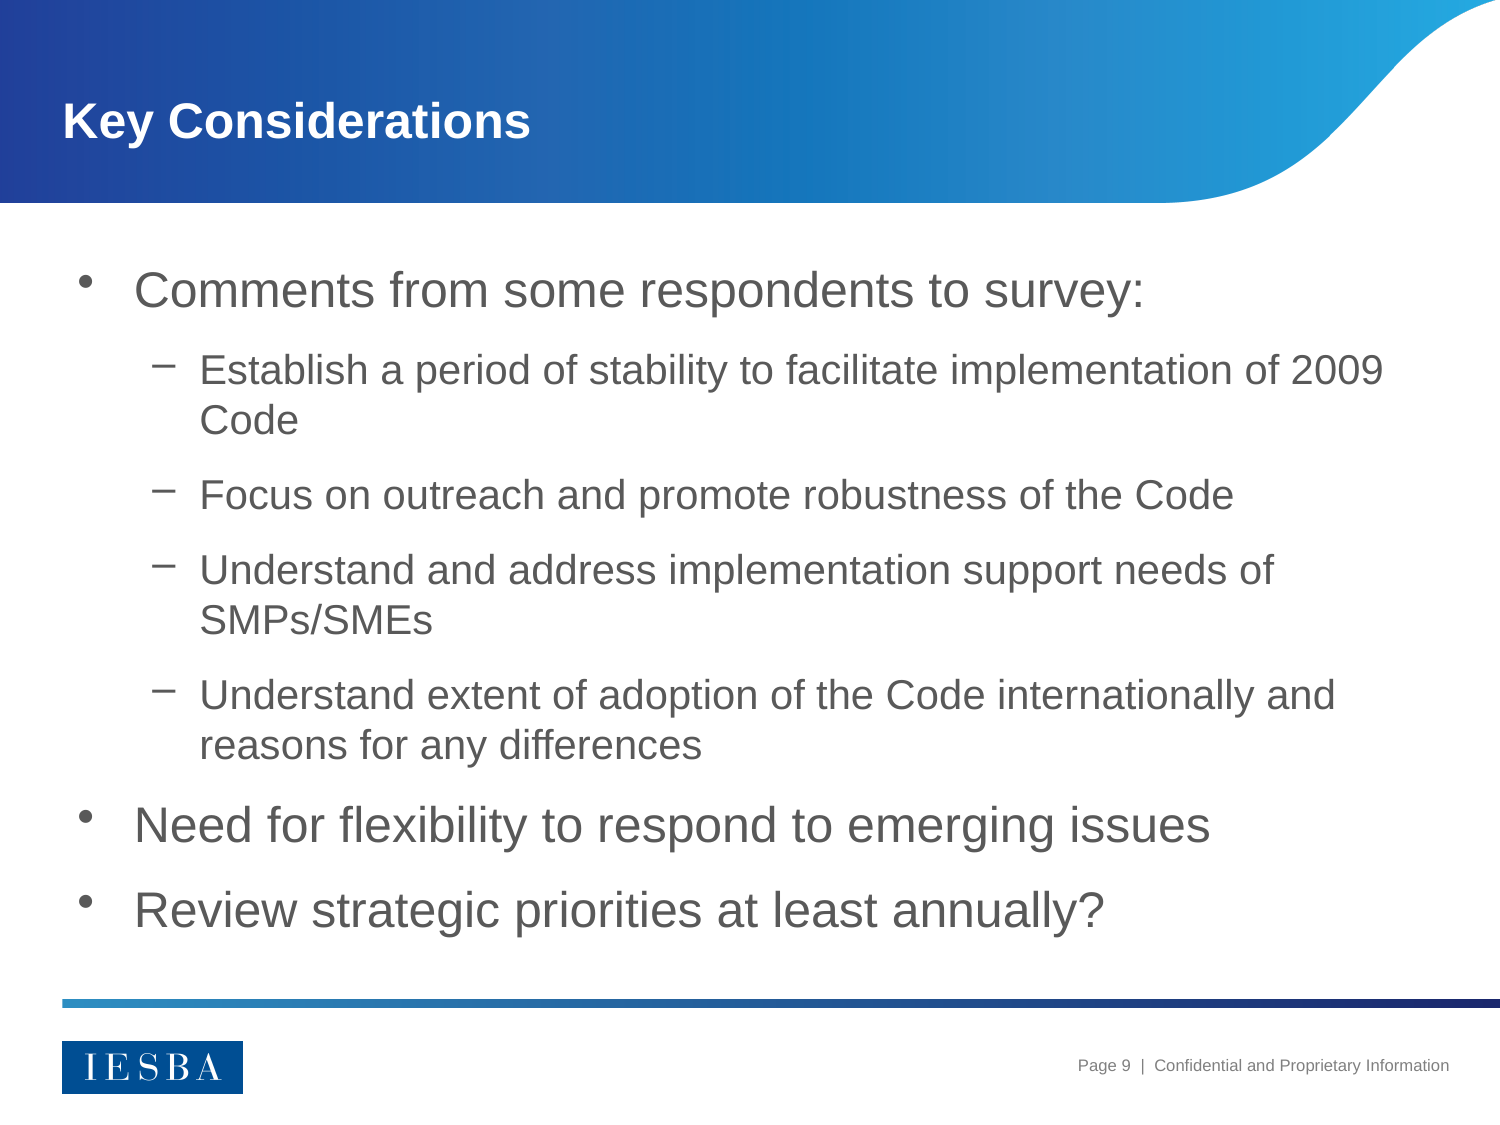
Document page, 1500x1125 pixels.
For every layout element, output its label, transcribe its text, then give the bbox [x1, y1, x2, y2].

title Key Considerations [62, 75, 1300, 163]
picture [62, 1041, 243, 1094]
list Comments from some respondents to survey: Establish a period of stability to facilitate implementation of 2009 Code Focus on outreach and promote robustness of the Code Understand and address implementation support needs of SMPs/SMEs Understand extent of adoption of the Code internationally and reasons for any differences Need for flexibility to respond to emerging issues Review strategic priorities at least annually? [62, 249, 1475, 988]
picture [0, 0, 1497, 203]
